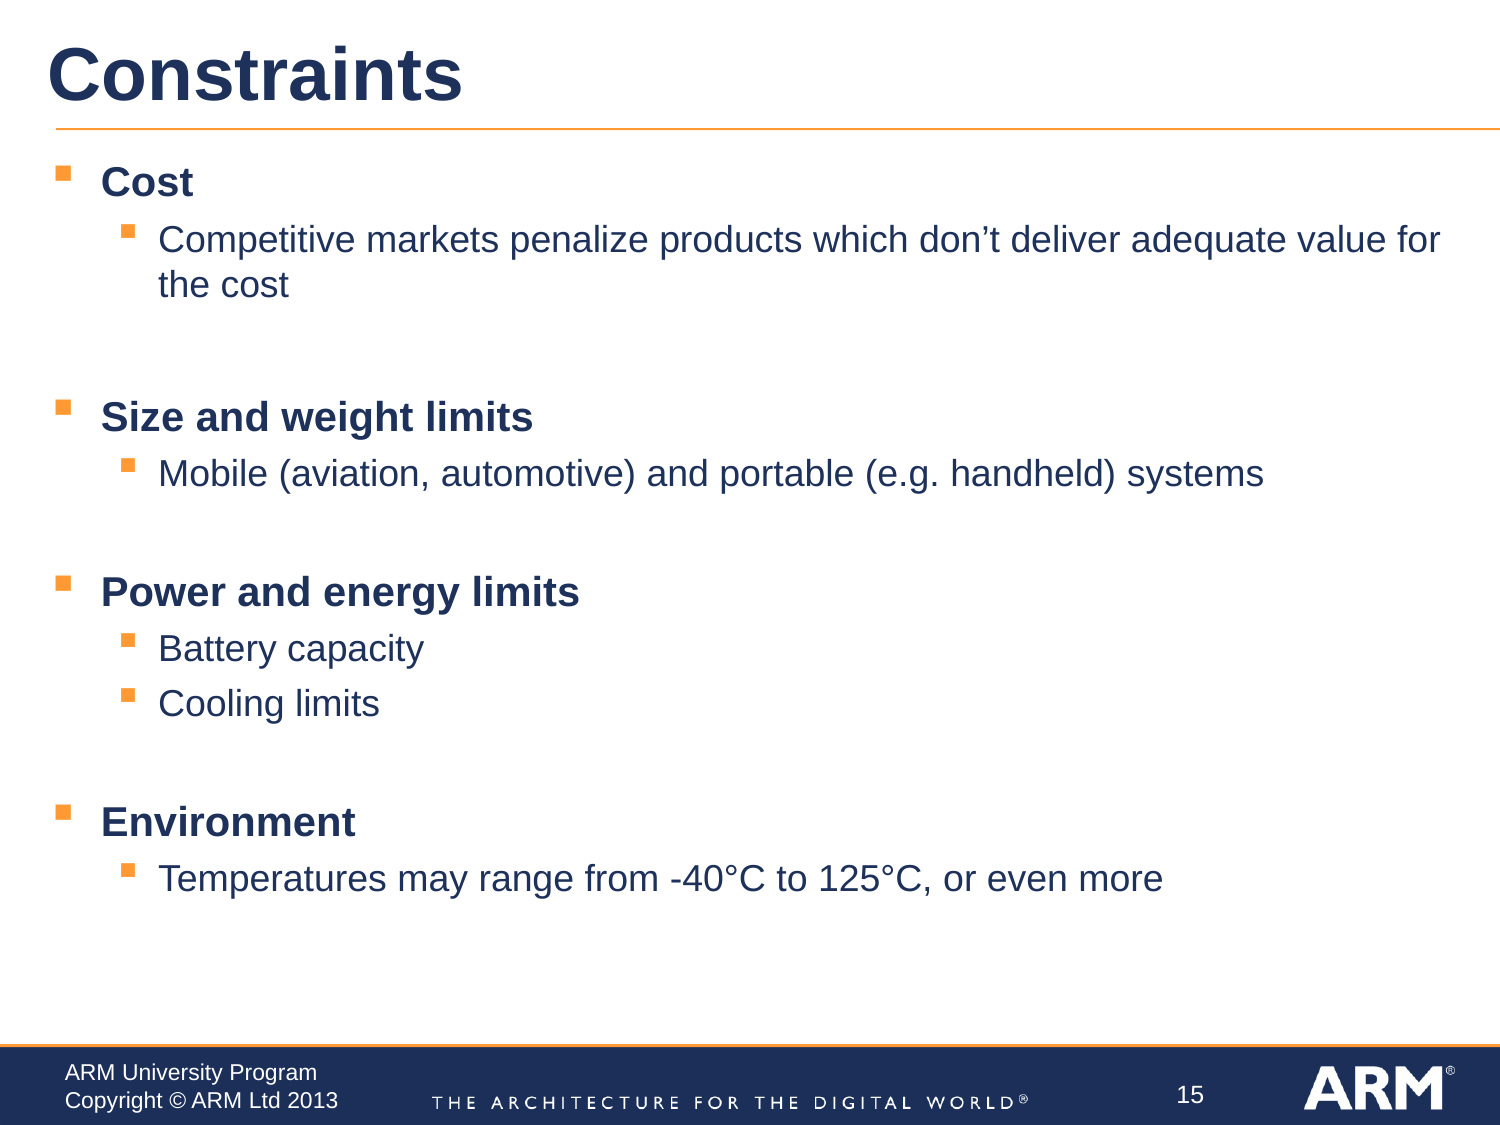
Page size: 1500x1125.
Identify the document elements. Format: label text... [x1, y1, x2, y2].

title Constraints [34, 1, 1500, 141]
list Cost Competitive markets penalize products which don’t deliver adequate value for the cost Size and weight limits Mobile (aviation, automotive) and portable (e.g. handheld) systems Power and energy limits Battery capacity Cooling limits Environment Temperatures may range from -40°C to 125°C, or even more [38, 148, 1500, 1039]
picture [0, 1048, 1500, 1125]
